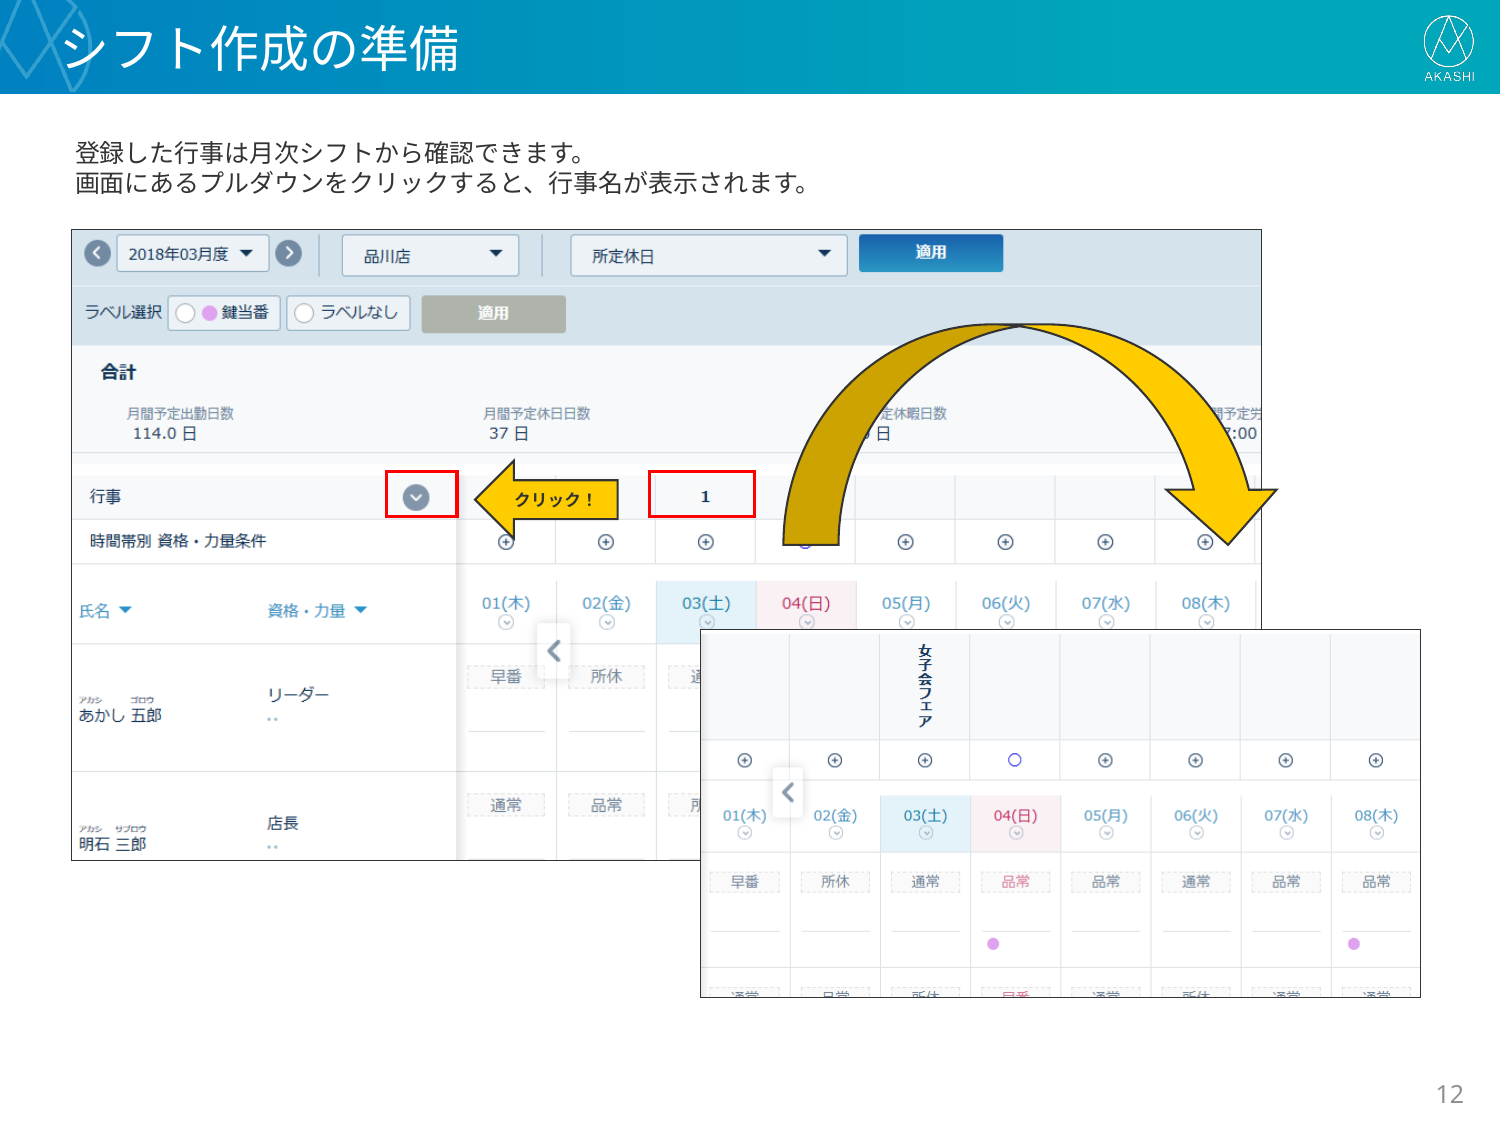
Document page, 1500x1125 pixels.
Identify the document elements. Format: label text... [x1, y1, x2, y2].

picture [1416, 7, 1481, 89]
title シフト作成の準備 [44, 0, 1393, 92]
slide_number 11 [1141, 1065, 1480, 1125]
text_box [1262, 488, 1279, 508]
picture [71, 229, 1421, 998]
text_box 登録した行事は月次シフトから確認できます。 画面にあるプルダウンをクリックすると、行事名が表示されます。 [60, 130, 1460, 205]
